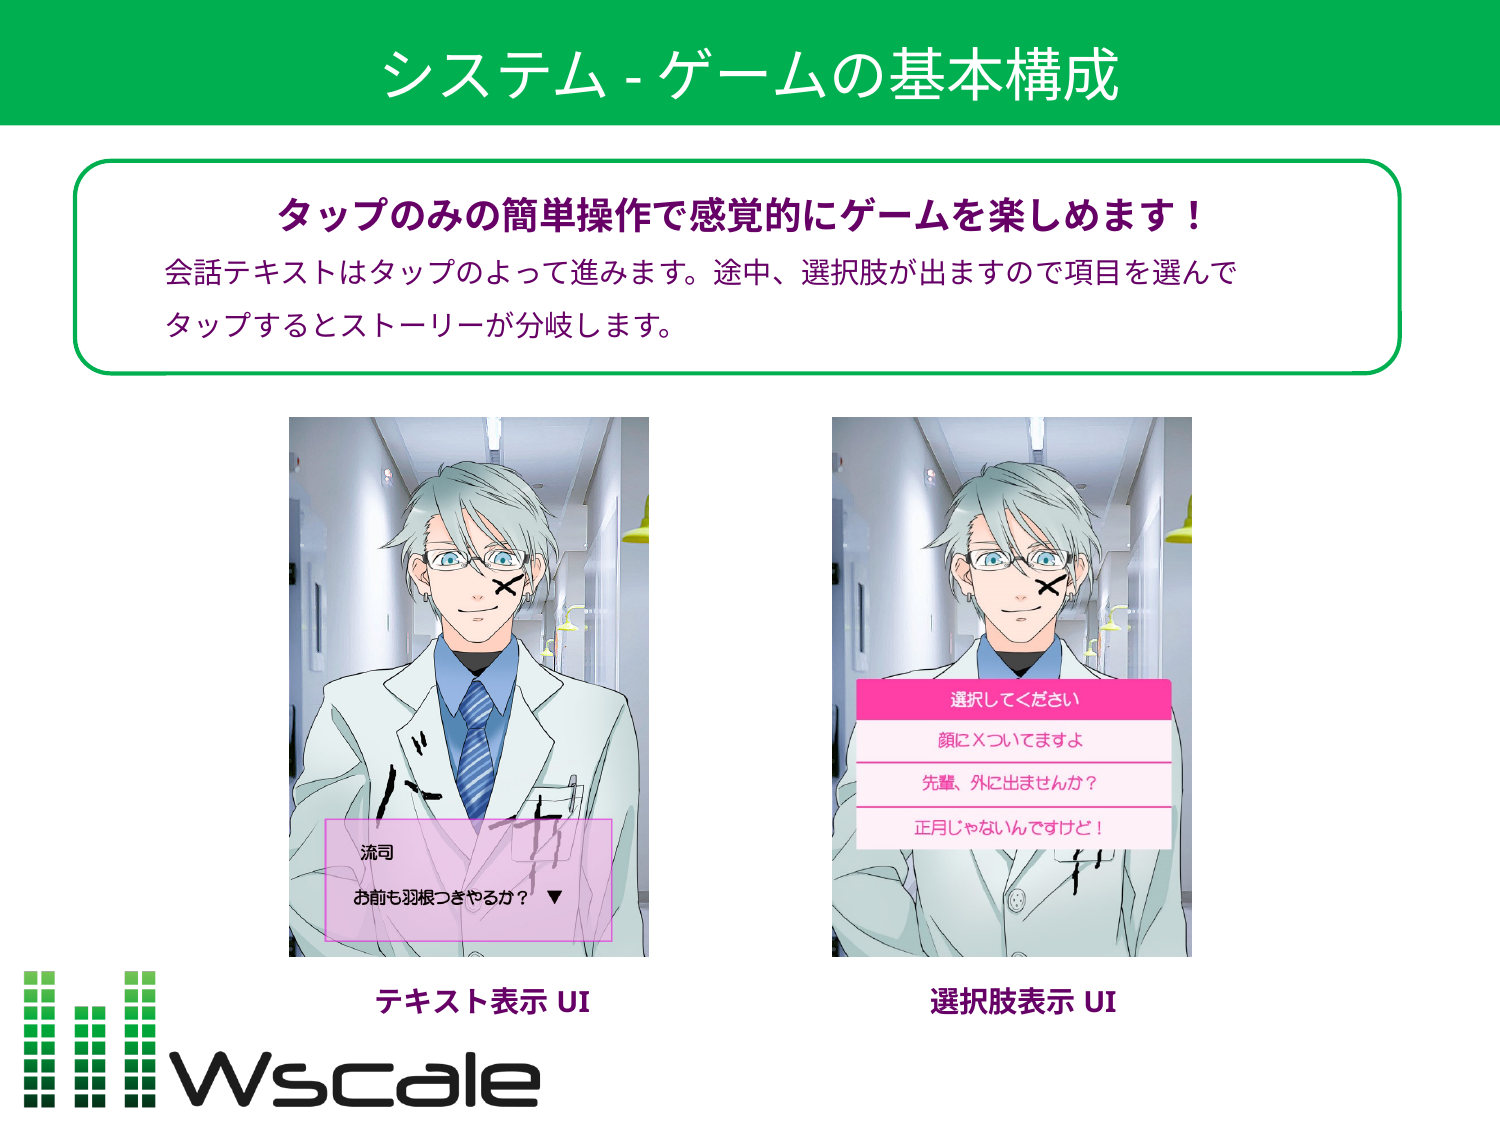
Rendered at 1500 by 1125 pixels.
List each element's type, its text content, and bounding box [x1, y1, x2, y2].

picture [832, 417, 1192, 957]
text_box [72, 158, 1402, 376]
picture [0, 417, 649, 1125]
text_box 選択肢表示UI [915, 975, 1140, 1026]
text_box システム-ゲームの基本構成 [74, 30, 1425, 117]
text_box テキスト表示UI [360, 975, 618, 1026]
